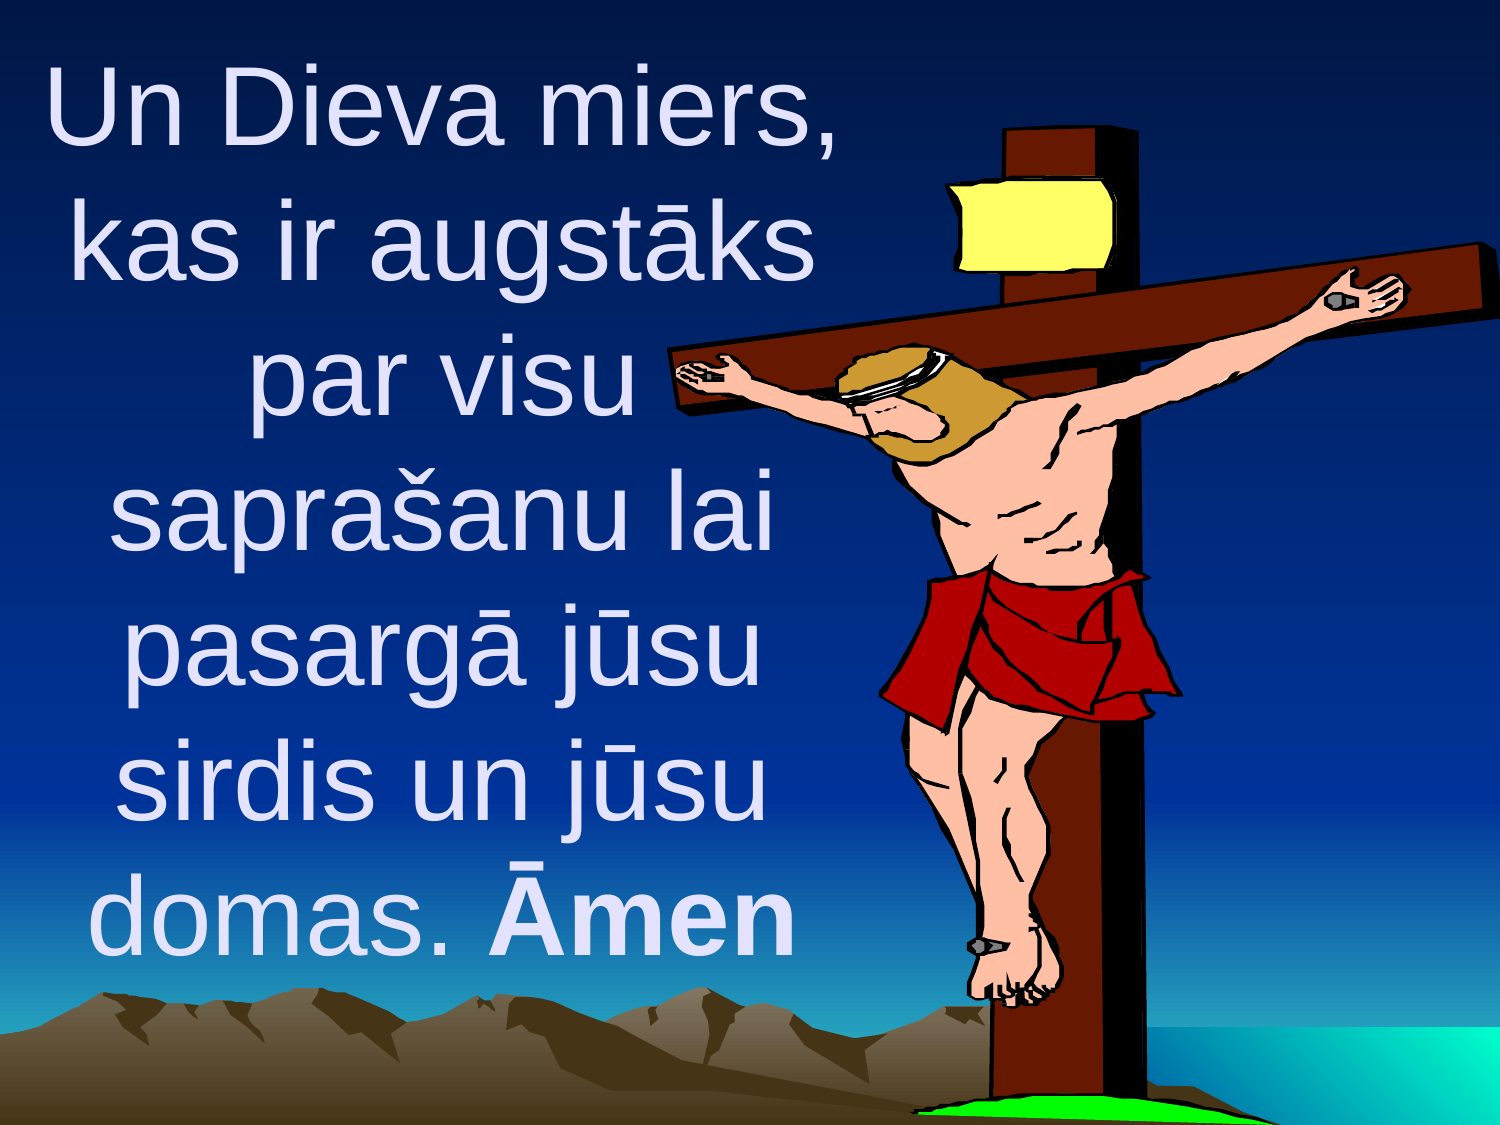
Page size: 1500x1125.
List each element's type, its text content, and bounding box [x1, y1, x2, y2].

picture [662, 125, 1500, 1125]
title Un Dieva miers, kas ir augstāks par visu saprašanu lai pasargā jūsu sirdis un jūsu domas. Āmen [17, 479, 657, 668]
